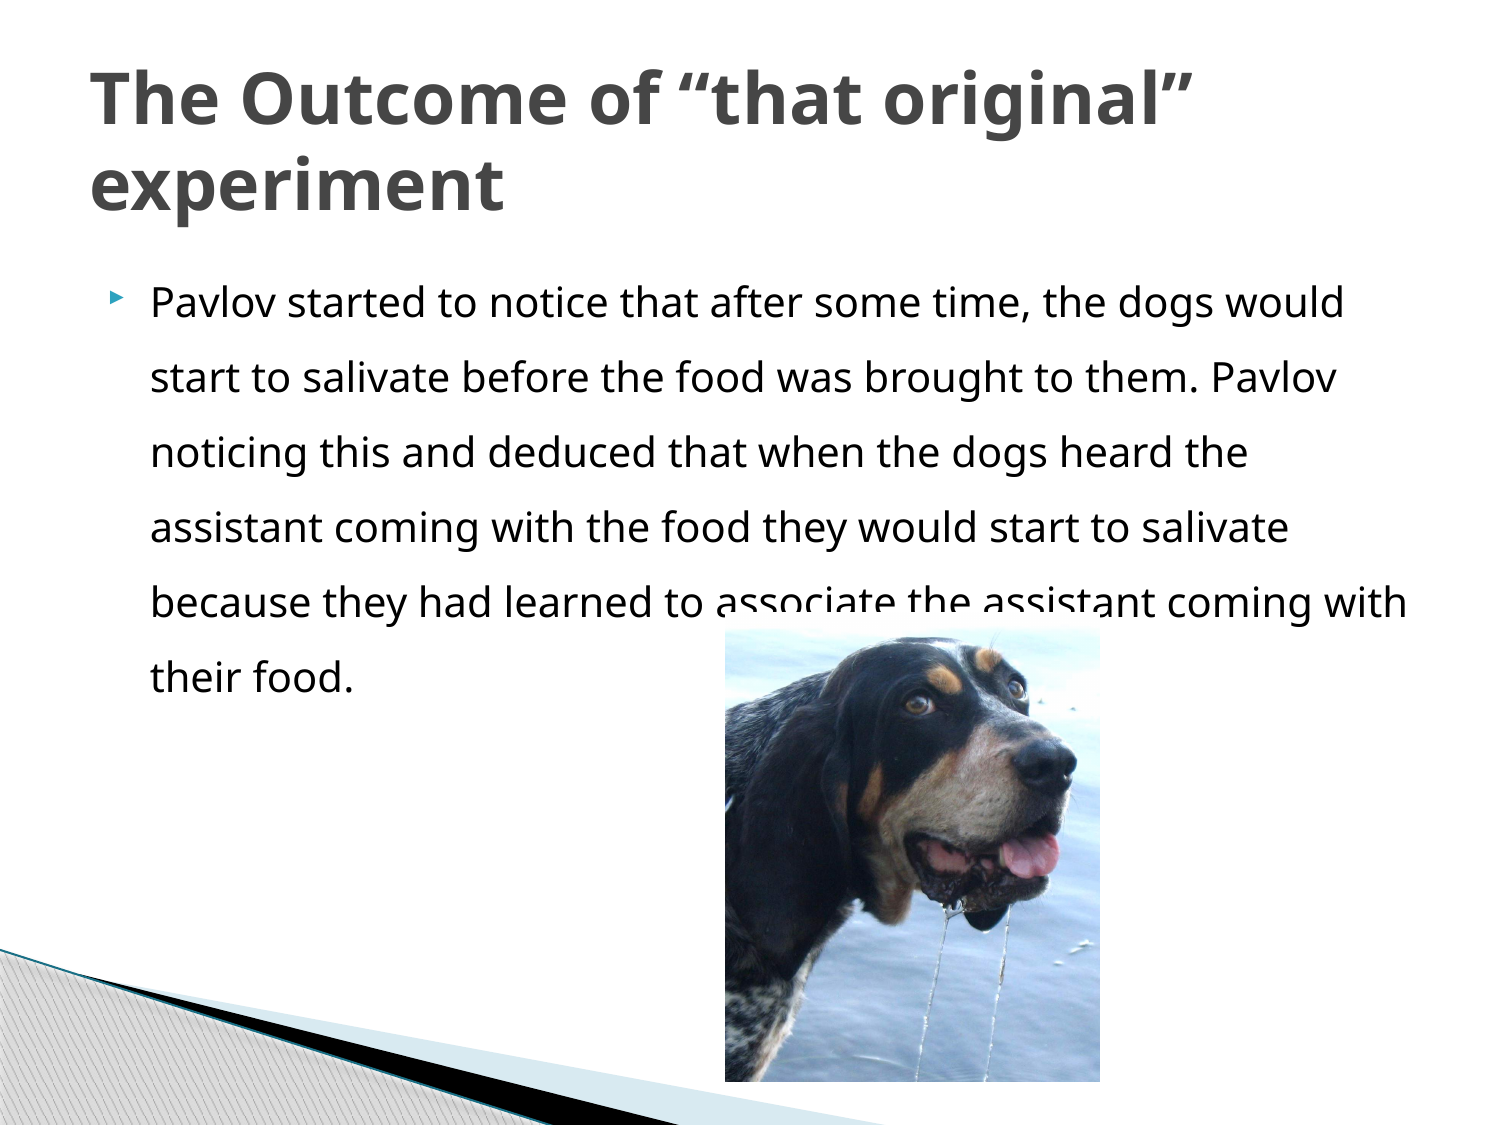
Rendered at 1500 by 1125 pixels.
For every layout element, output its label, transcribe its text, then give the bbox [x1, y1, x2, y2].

title The Outcome of “that original” experiment [75, 45, 1425, 233]
list Pavlov started to notice that after some time, the dogs would start to salivate before the food was brought to them. Pavlov noticing this and deduced that when the dogs heard the assistant coming with the food they would start to salivate because they had learned to associate the assistant coming with their food. [75, 243, 1425, 738]
picture [724, 612, 1101, 1082]
